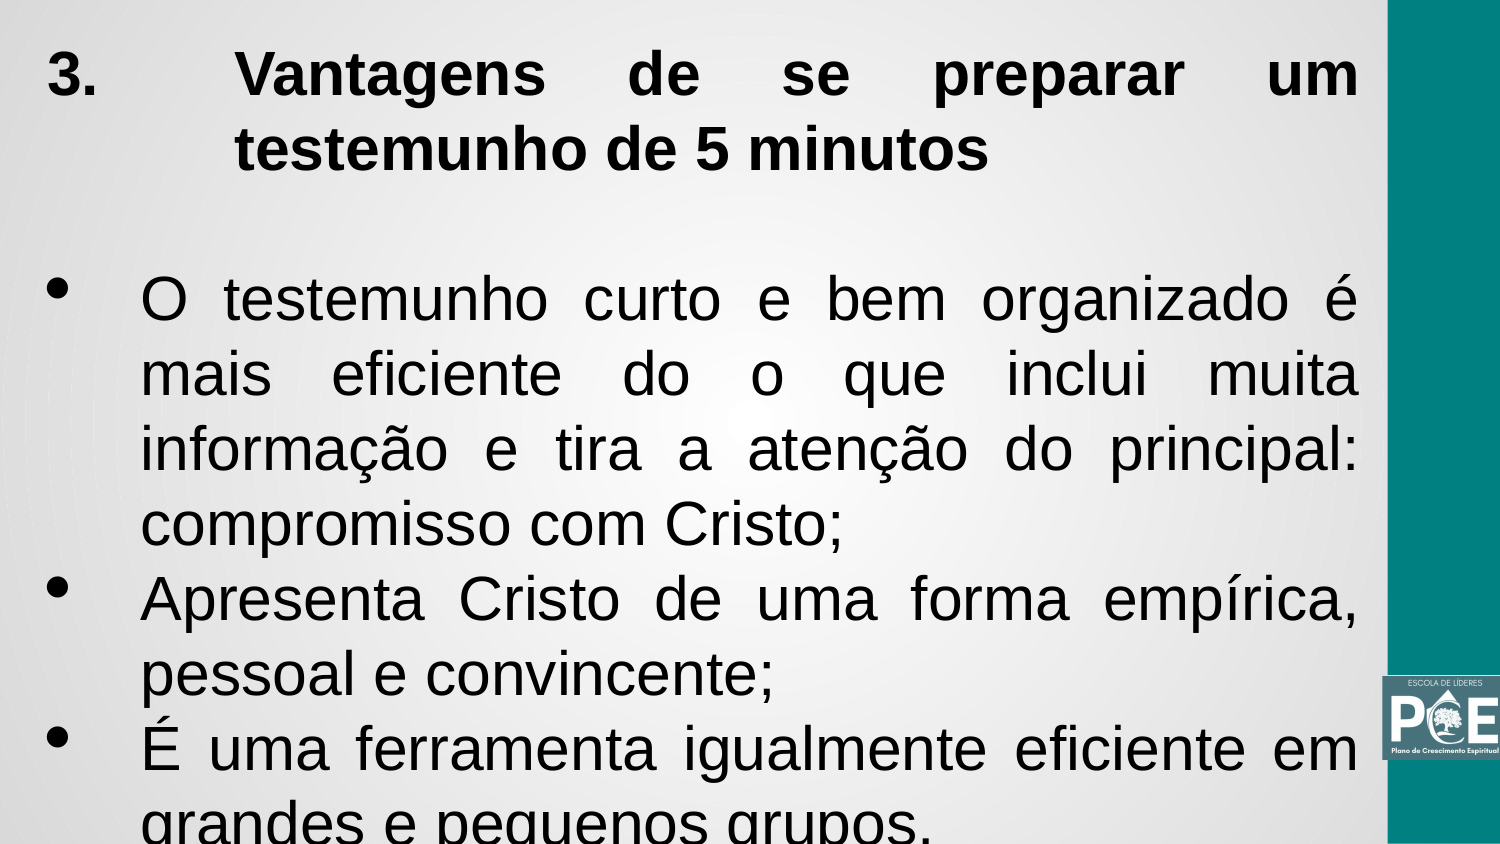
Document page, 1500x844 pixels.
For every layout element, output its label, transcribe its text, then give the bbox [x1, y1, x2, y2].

picture [1382, 675, 1500, 760]
text_box Vantagens de se preparar um testemunho de 5 minutos O testemunho curto e bem organizado é mais eficiente do o que inclui muita informação e tira a atenção do principal: compromisso com Cristo; Apresenta Cristo de uma forma empírica, pessoal e convincente; É uma ferramenta igualmente eficiente em grandes e pequenos grupos. [2, 25, 1369, 844]
